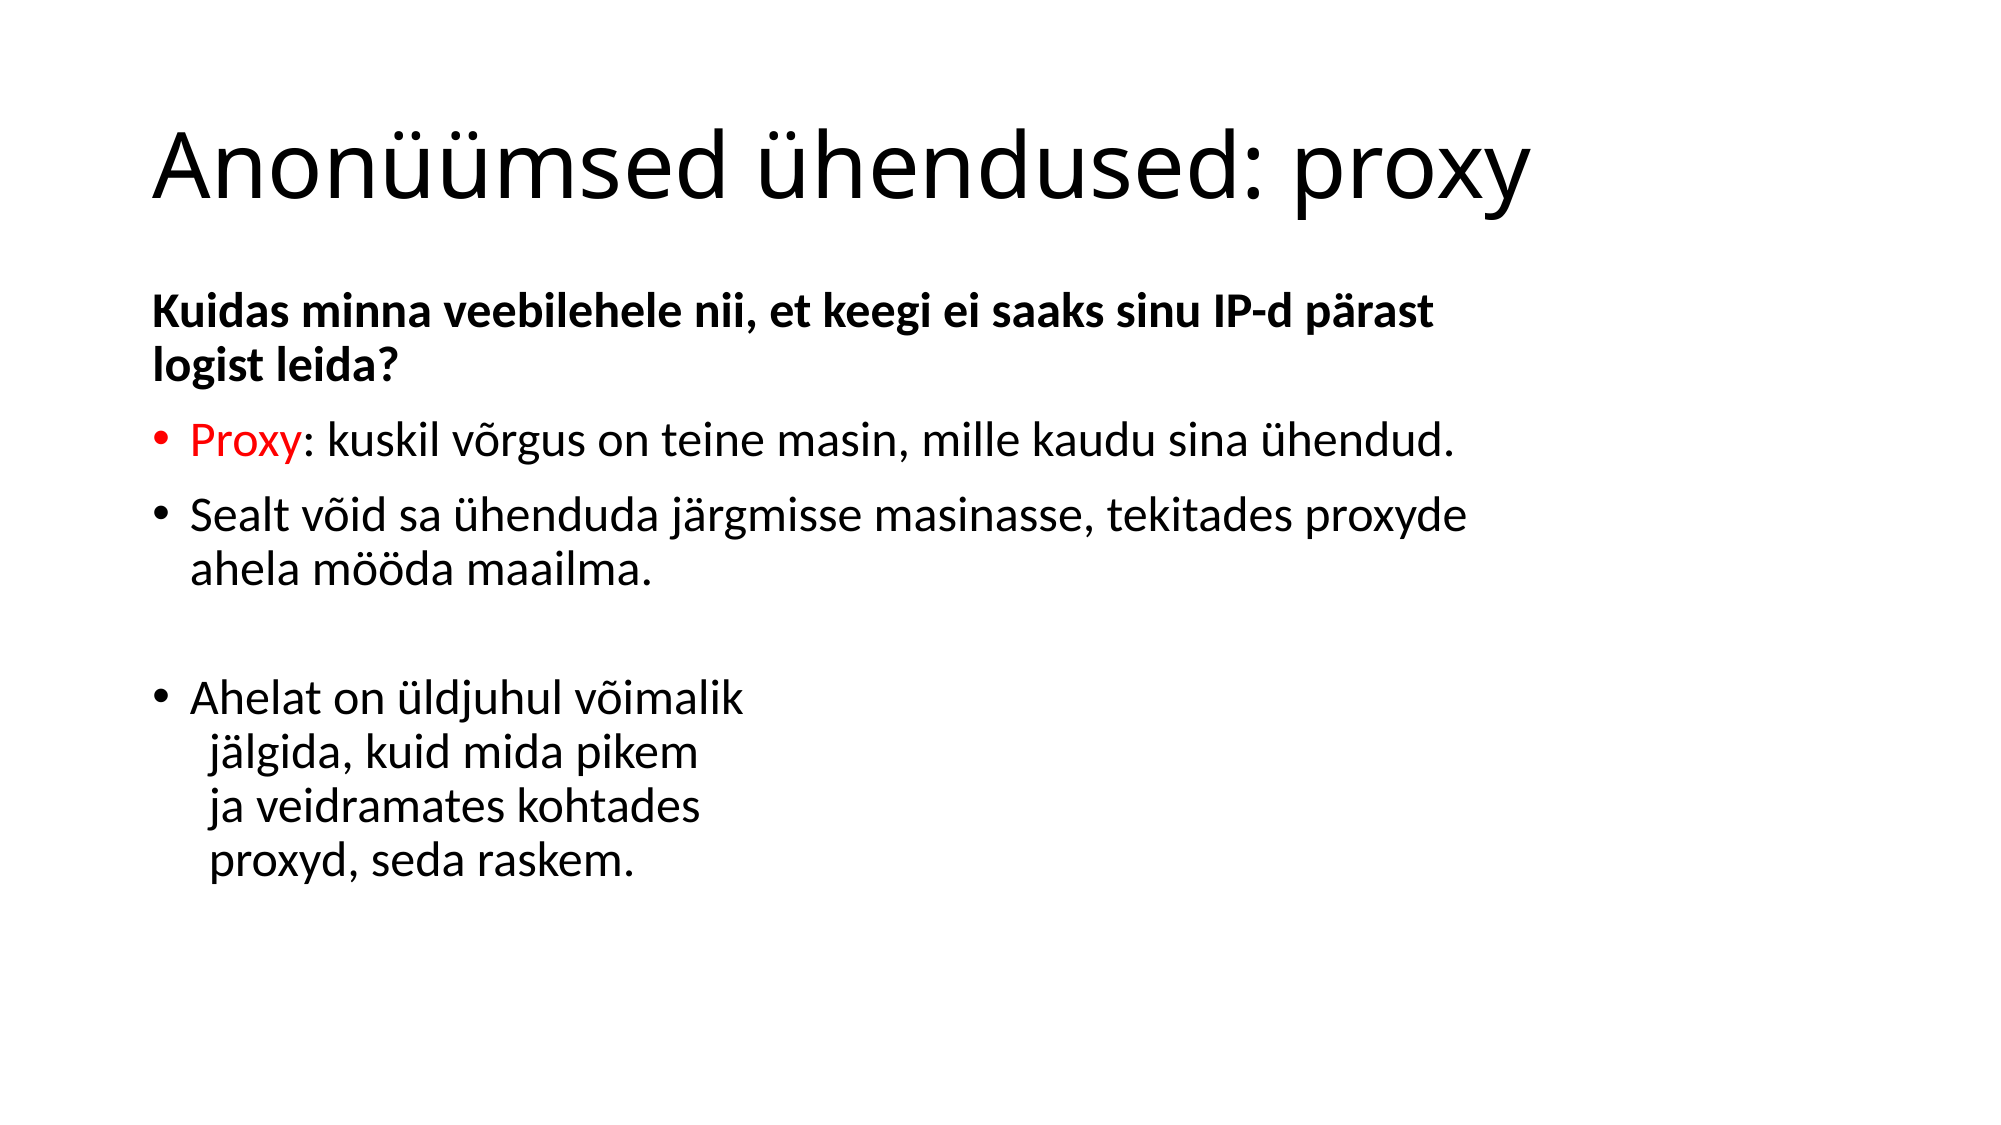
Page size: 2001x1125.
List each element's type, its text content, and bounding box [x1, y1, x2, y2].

title Anonüümsed ühendused: proxy [137, 59, 1863, 278]
list Kuidas minna veebilehele nii, et keegi ei saaks sinu IP-d pärast logist leida? Proxy: kuskil võrgus on teine masin, mille kaudu sina ühendud. Sealt võid sa ühenduda järgmisse masinasse, tekitades proxyde ahela mööda maailma. Ahelat on üldjuhul võimalik jälgida, kuid mida pikem ja veidramates kohtades proxyd, seda raskem. [137, 277, 1488, 1020]
